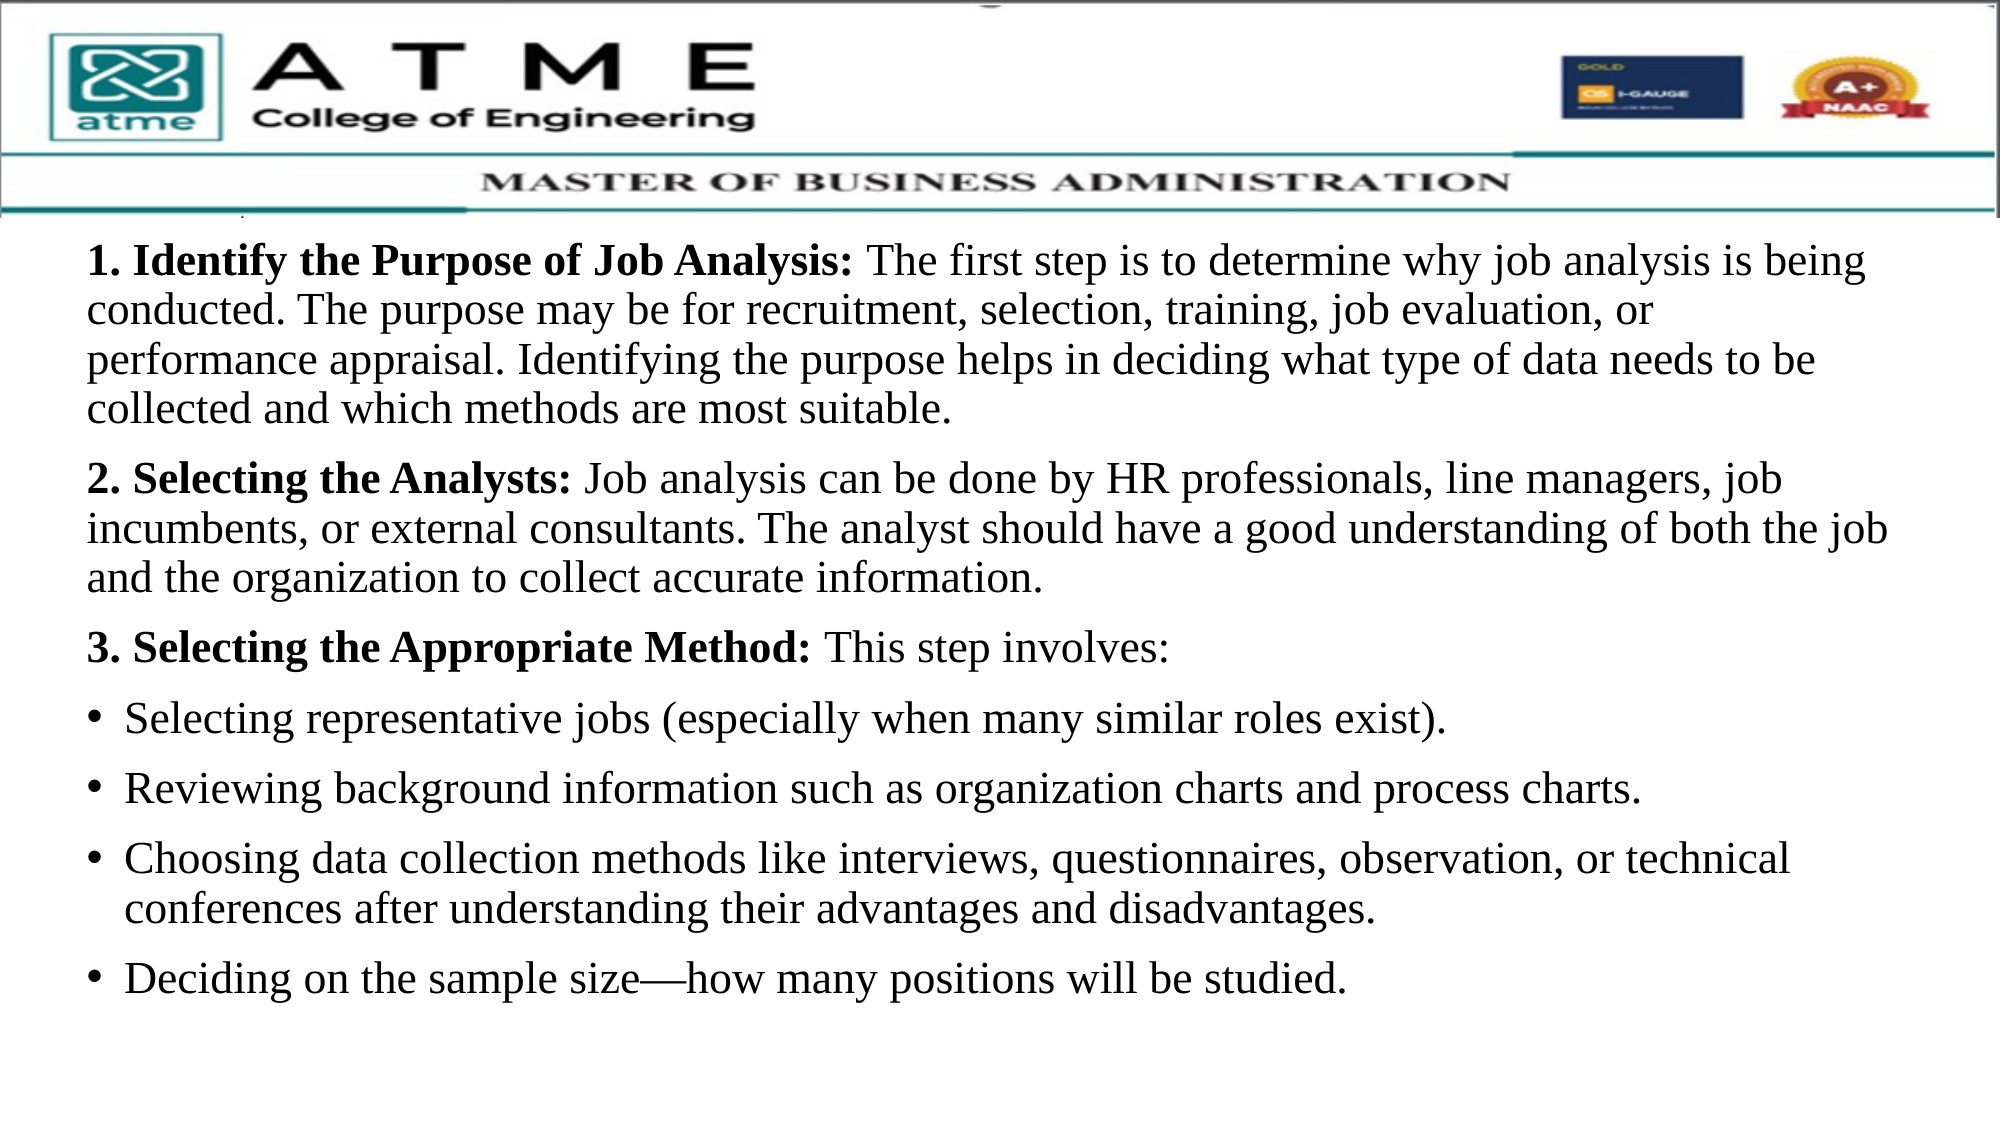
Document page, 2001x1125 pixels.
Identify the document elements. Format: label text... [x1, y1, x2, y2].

picture [0, 0, 2000, 218]
list 1. Identify the Purpose of Job Analysis: The first step is to determine why job analysis is being conducted. The purpose may be for recruitment, selection, training, job evaluation, or performance appraisal. Identifying the purpose helps in deciding what type of data needs to be collected and which methods are most suitable. 2. Selecting the Analysts: Job analysis can be done by HR professionals, line managers, job incumbents, or external consultants. The analyst should have a good understanding of both the job and the organization to collect accurate information. 3. Selecting the Appropriate Method: This step involves: Selecting representative jobs (especially when many similar roles exist). Reviewing background information such as organization charts and process charts. Choosing data collection methods like interviews, questionnaires, observation, or technical conferences after understanding their advantages and disadvantages. Deciding on the sample size—how many positions will be studied. [71, 228, 1912, 1100]
